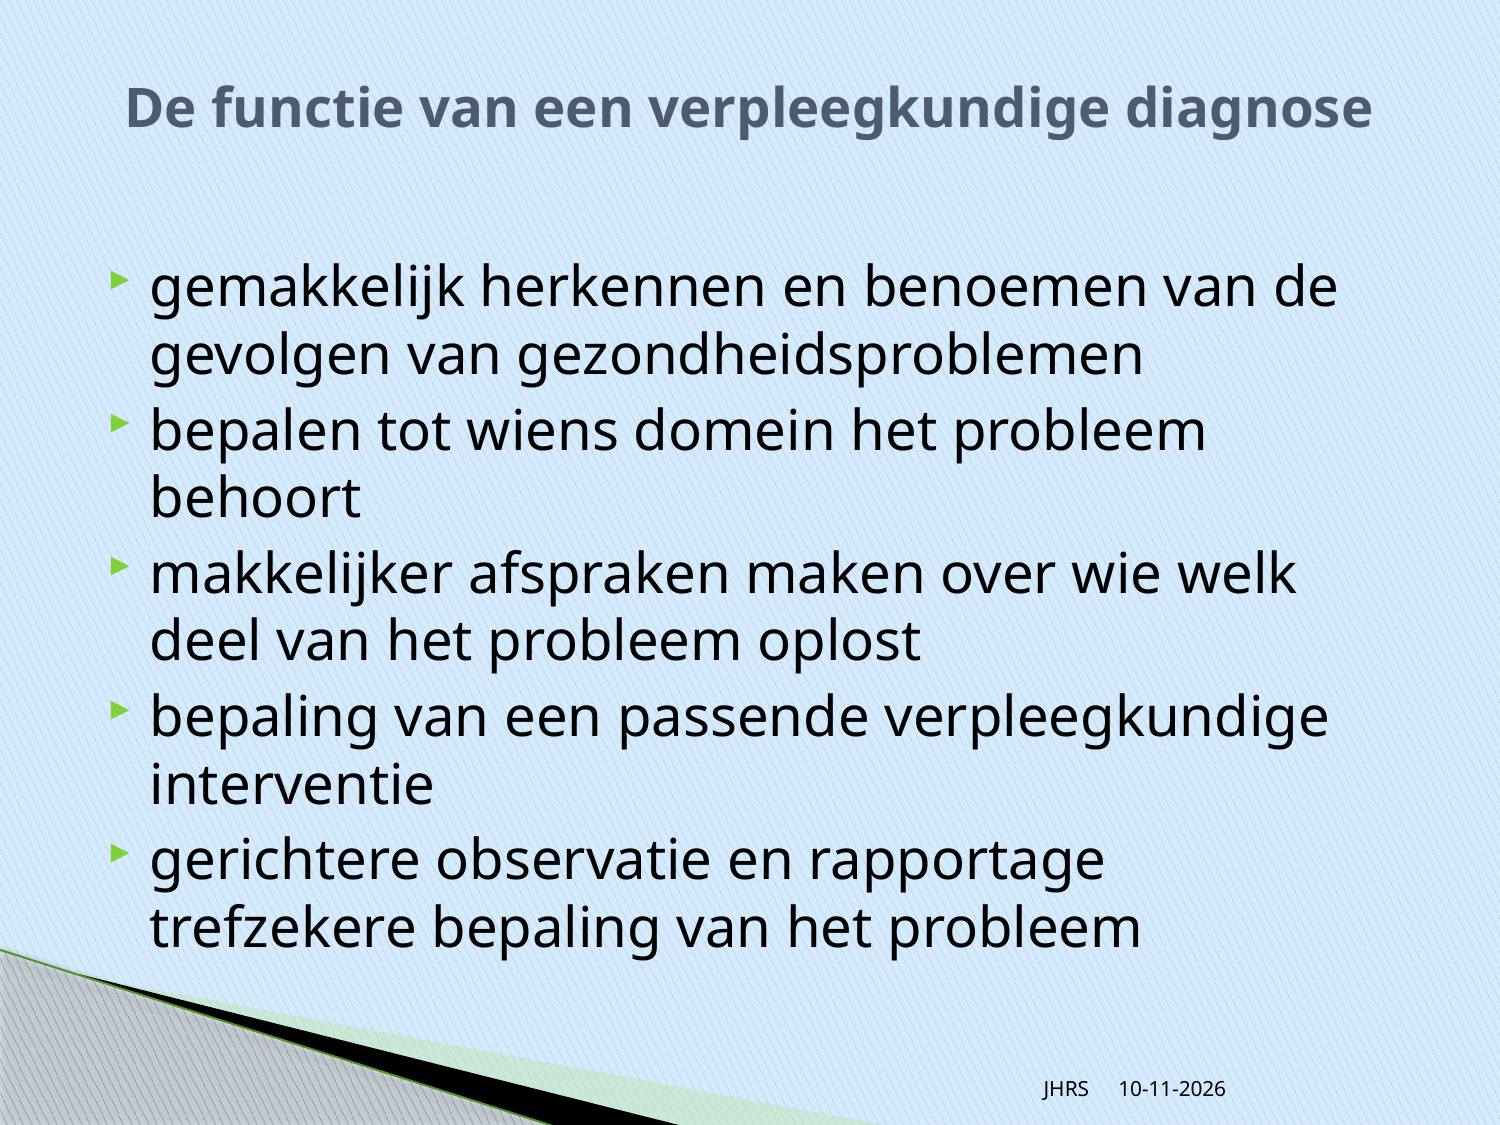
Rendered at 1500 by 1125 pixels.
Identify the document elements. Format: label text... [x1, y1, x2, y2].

list gemakkelijk herkennen en benoemen van de gevolgen van gezondheidsproblemen bepalen tot wiens domein het probleem behoort makkelijker afspraken maken over wie welk deel van het probleem oplost bepaling van een passende verpleegkundige interventie gerichtere observatie en rapportage trefzekere bepaling van het probleem [75, 243, 1424, 1024]
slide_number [1105, 1051, 1419, 1112]
title De functie van een verpleegkundige diagnose [75, 45, 1425, 233]
footer JHRS [718, 1051, 1105, 1112]
